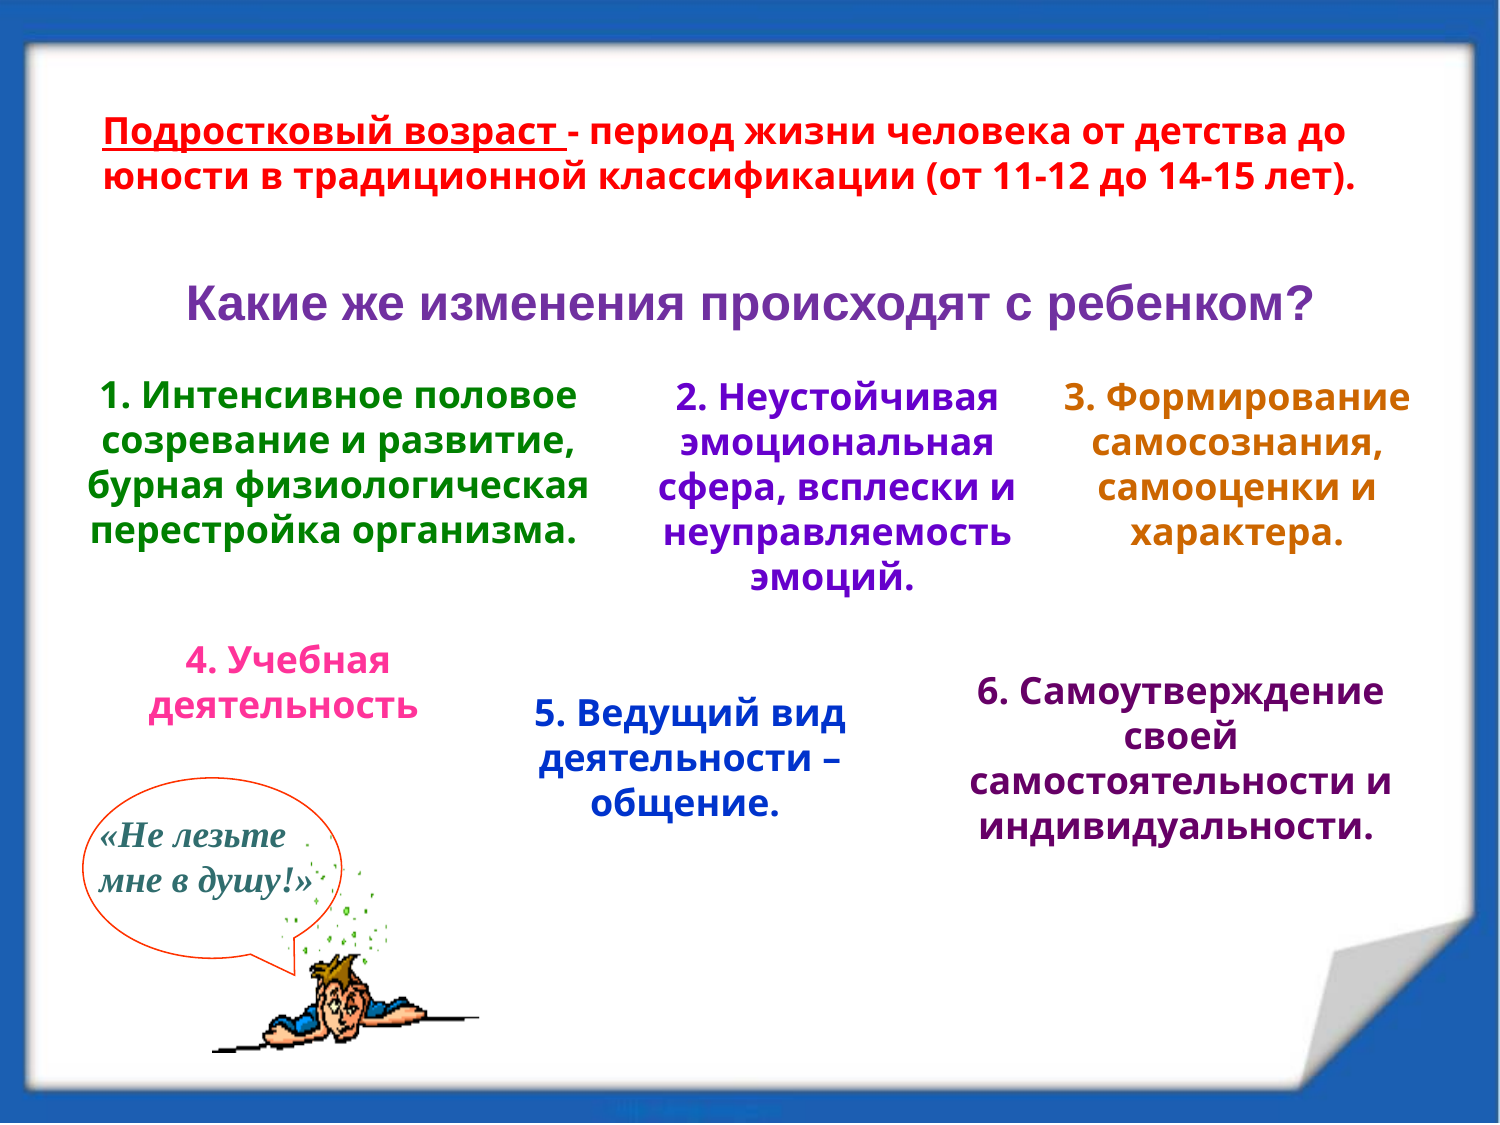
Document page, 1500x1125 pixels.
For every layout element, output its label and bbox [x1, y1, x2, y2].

picture [0, 0, 1500, 1123]
text_box [82, 777, 483, 1054]
